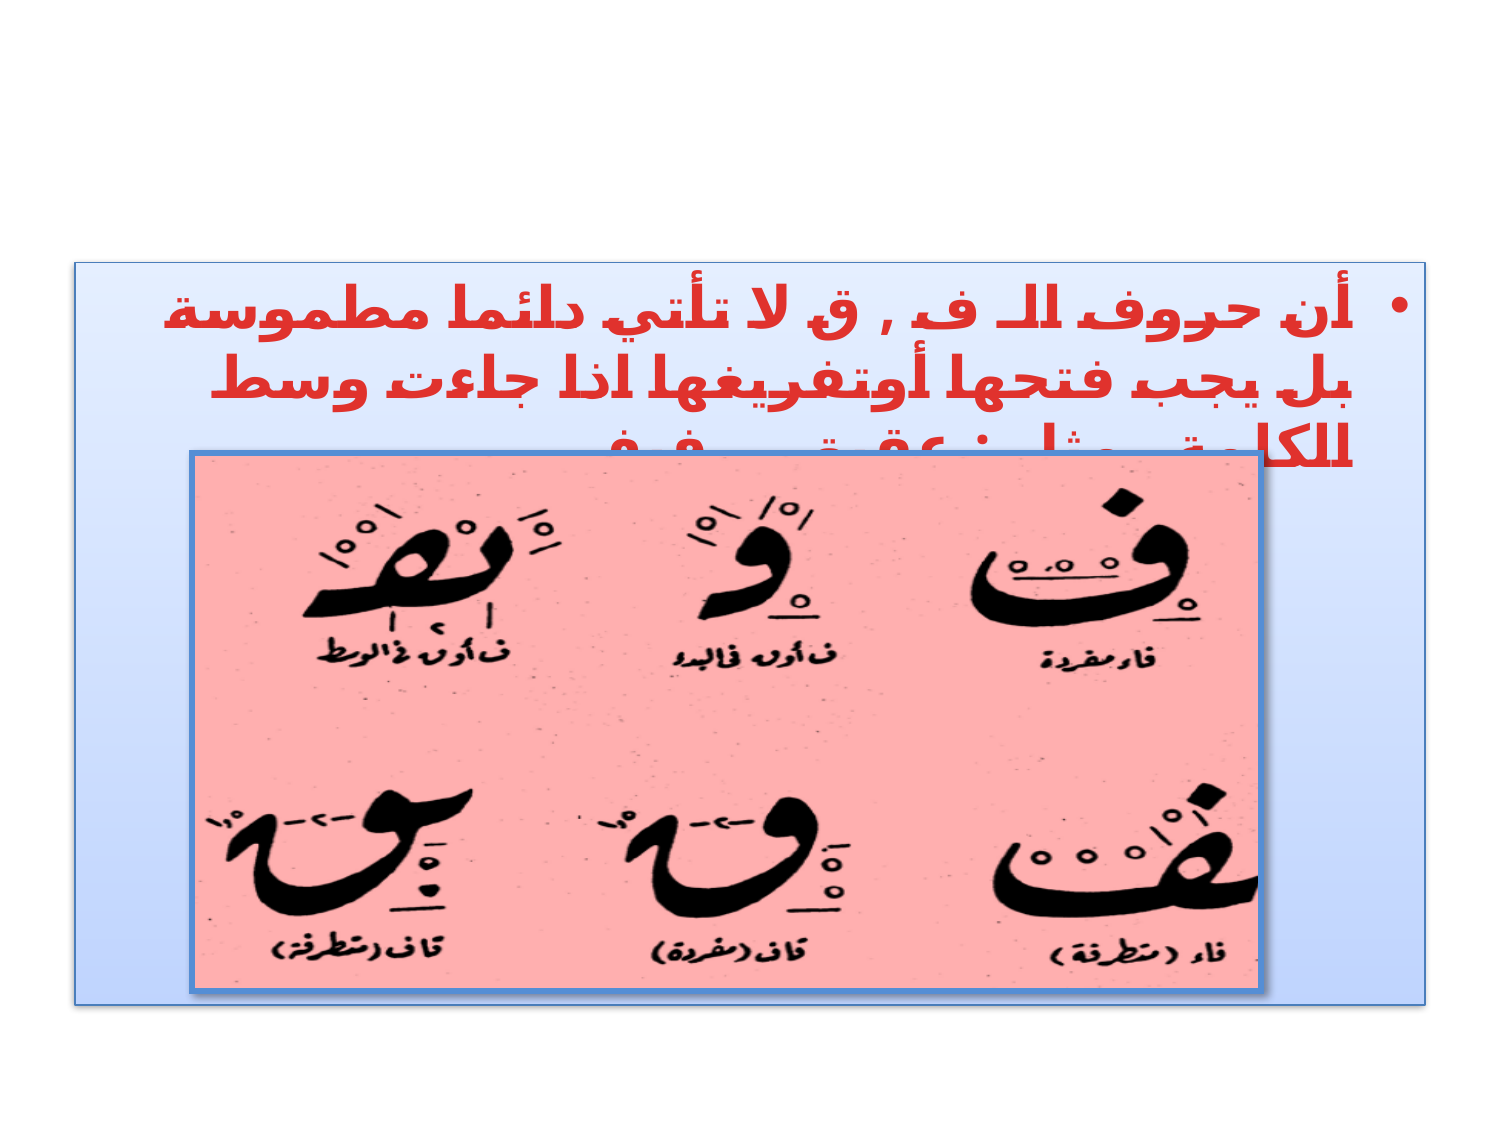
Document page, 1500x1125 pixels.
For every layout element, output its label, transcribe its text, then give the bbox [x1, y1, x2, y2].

list أن حروف الـ ف , ق لا تأتي دائما مطموسة بل يجب فتحها أوتفريغها اذا جاءت وسط الكلمة . مثل : عقيق , رفيف [74, 262, 1426, 1006]
picture [194, 455, 1259, 988]
